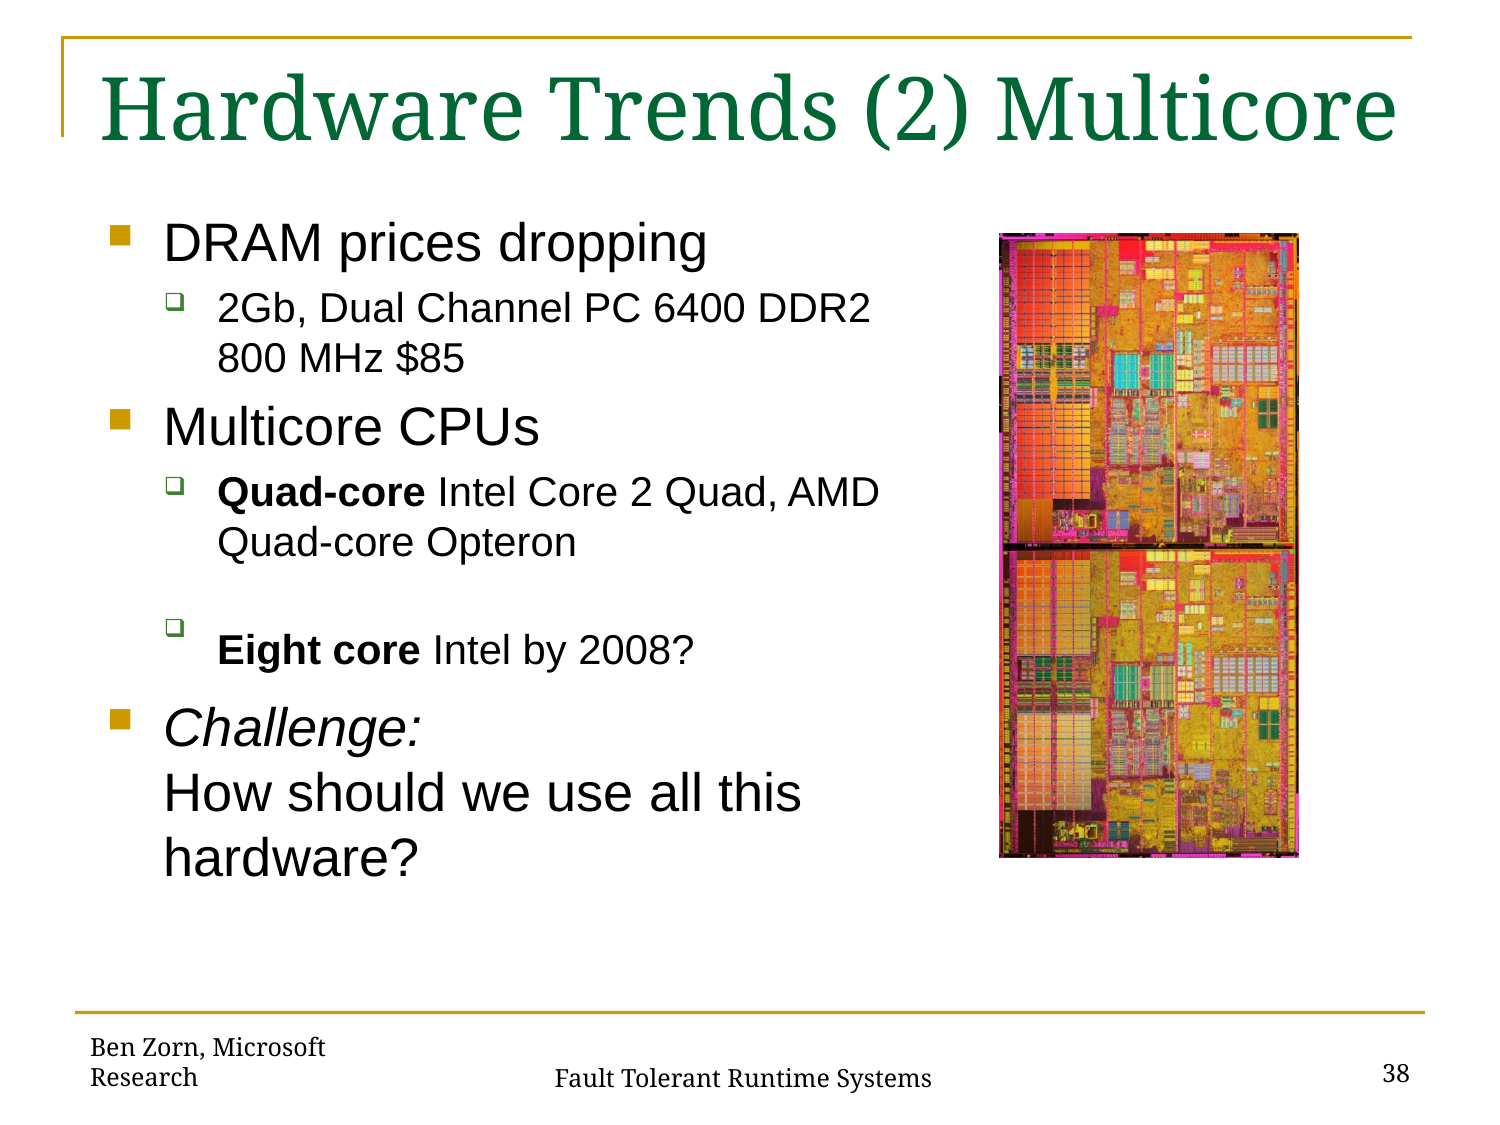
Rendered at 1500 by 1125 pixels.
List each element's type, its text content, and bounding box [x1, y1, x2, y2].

slide_number 38 [1074, 1023, 1426, 1100]
picture [999, 233, 1300, 858]
slide_number Ben Zorn, Microsoft Research [74, 1023, 426, 1100]
list DRAM prices dropping 2Gb, Dual Channel PC 6400 DDR2 800 MHz $85 Multicore CPUs Quad-core Intel Core 2 Quad, AMD Quad-core Opteron Eight core Intel by 2008? Challenge: How should we use all this hardware? [91, 199, 921, 1073]
footer Fault Tolerant Runtime Systems [449, 1024, 1038, 1101]
title Hardware Trends (2) Multicore [74, 45, 1426, 188]
